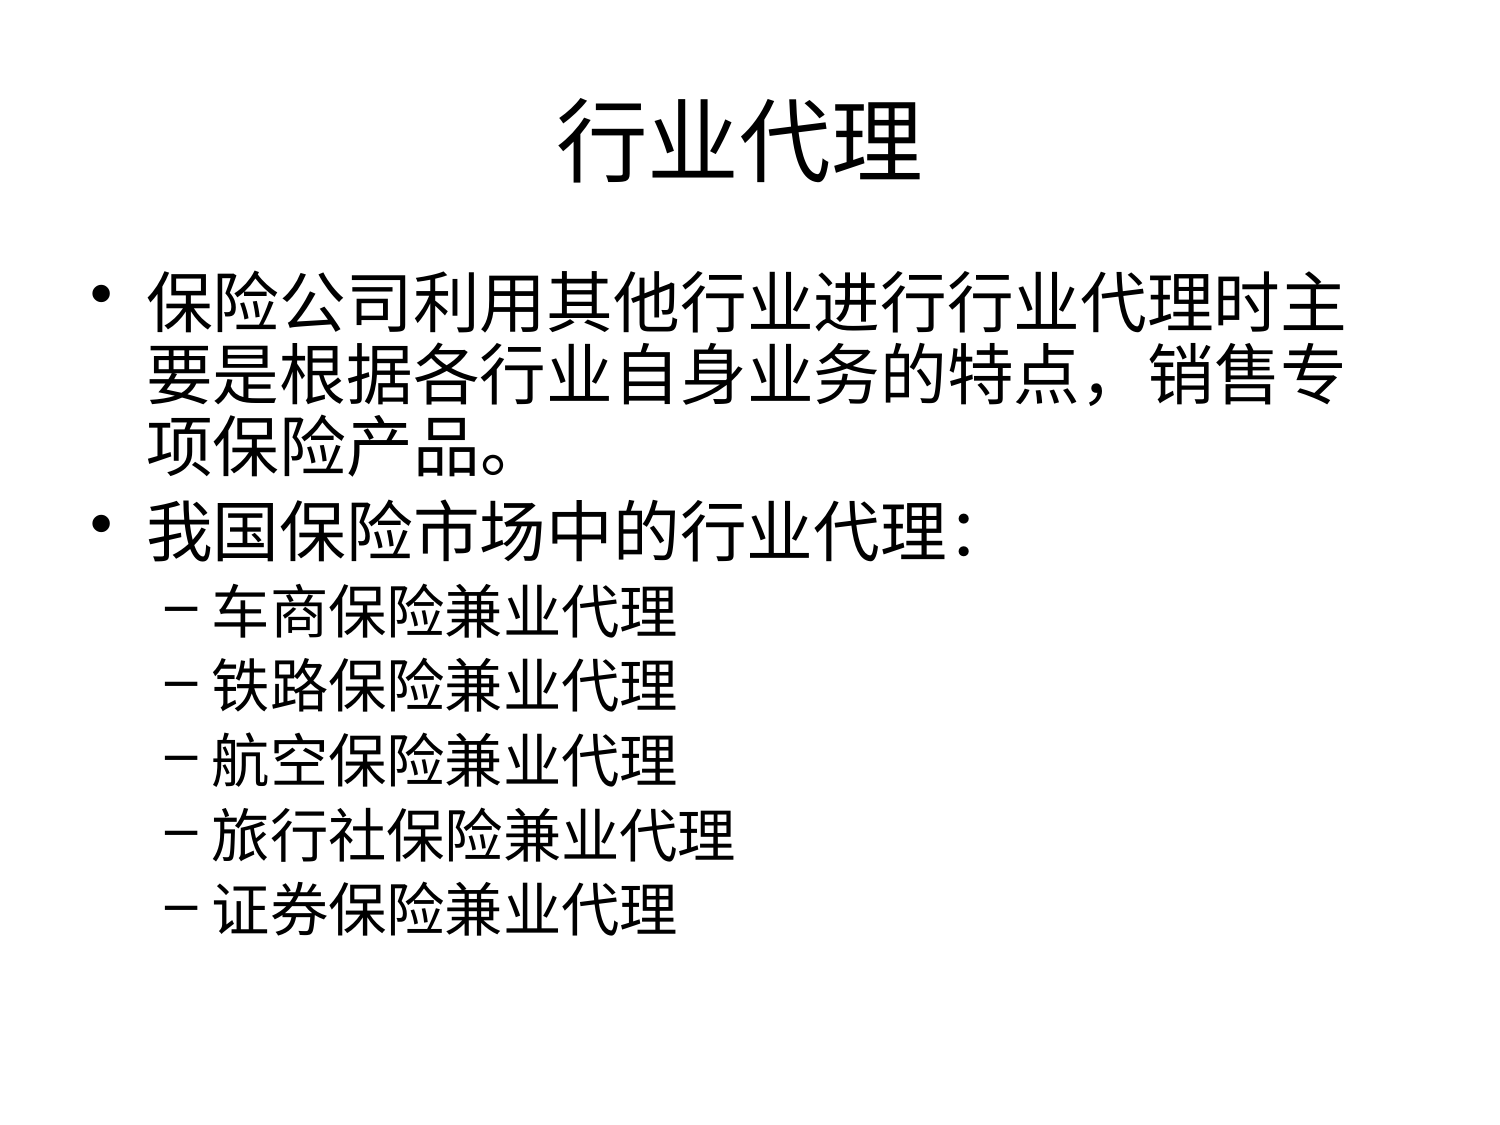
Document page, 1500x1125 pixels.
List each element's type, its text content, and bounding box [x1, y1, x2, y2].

list 保险公司利用其他行业进行行业代理时主要是根据各行业自身业务的特点，销售专项保险产品。 我国保险市场中的行业代理： 车商保险兼业代理 铁路保险兼业代理 航空保险兼业代理 旅行社保险兼业代理 证券保险兼业代理 [75, 262, 1425, 1005]
title 行业代理 [75, 45, 1425, 233]
